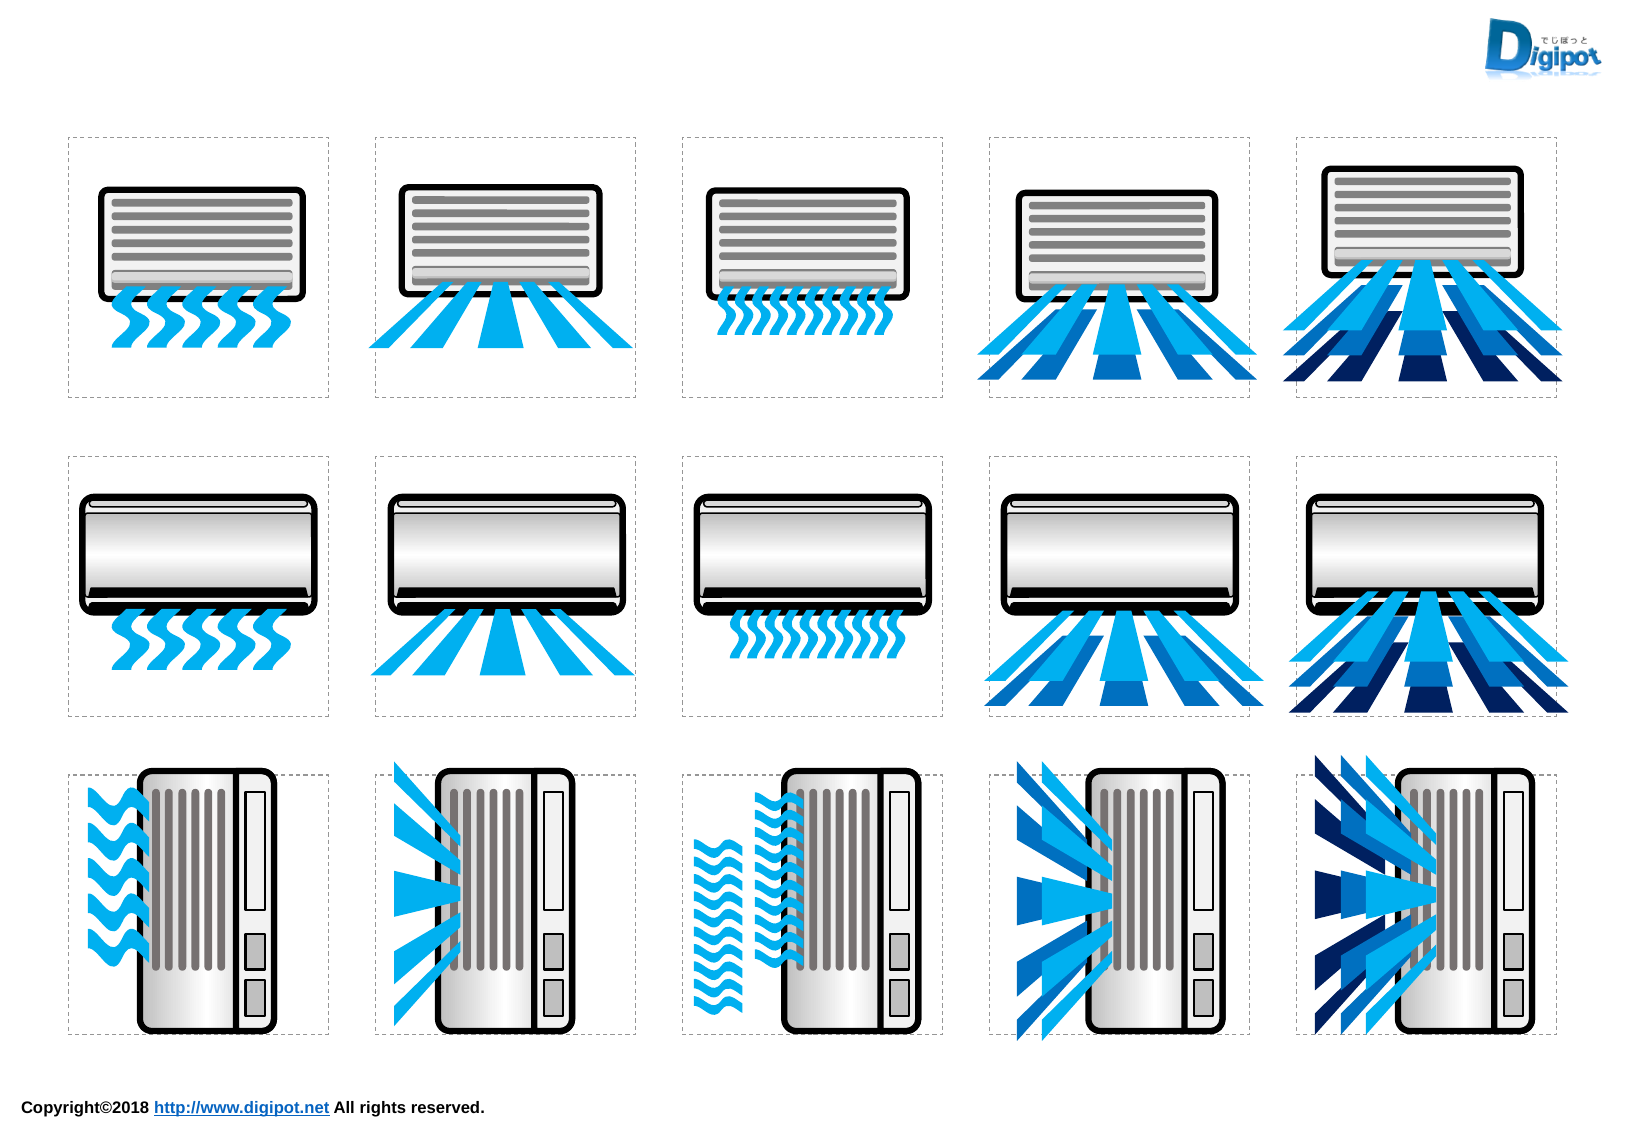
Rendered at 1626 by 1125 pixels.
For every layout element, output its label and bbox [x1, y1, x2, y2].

text_box [394, 761, 573, 1032]
text_box [709, 190, 907, 335]
text_box [977, 192, 1257, 380]
text_box [101, 189, 303, 348]
text_box [82, 496, 315, 670]
text_box [368, 187, 634, 349]
text_box [1314, 754, 1532, 1035]
text_box [696, 496, 929, 659]
text_box [87, 771, 274, 1032]
text_box [1016, 761, 1223, 1041]
text_box [1282, 168, 1563, 382]
text_box [1288, 496, 1569, 713]
text_box [370, 496, 635, 676]
picture [1485, 18, 1602, 82]
text_box [984, 496, 1264, 706]
text_box [693, 771, 919, 1032]
